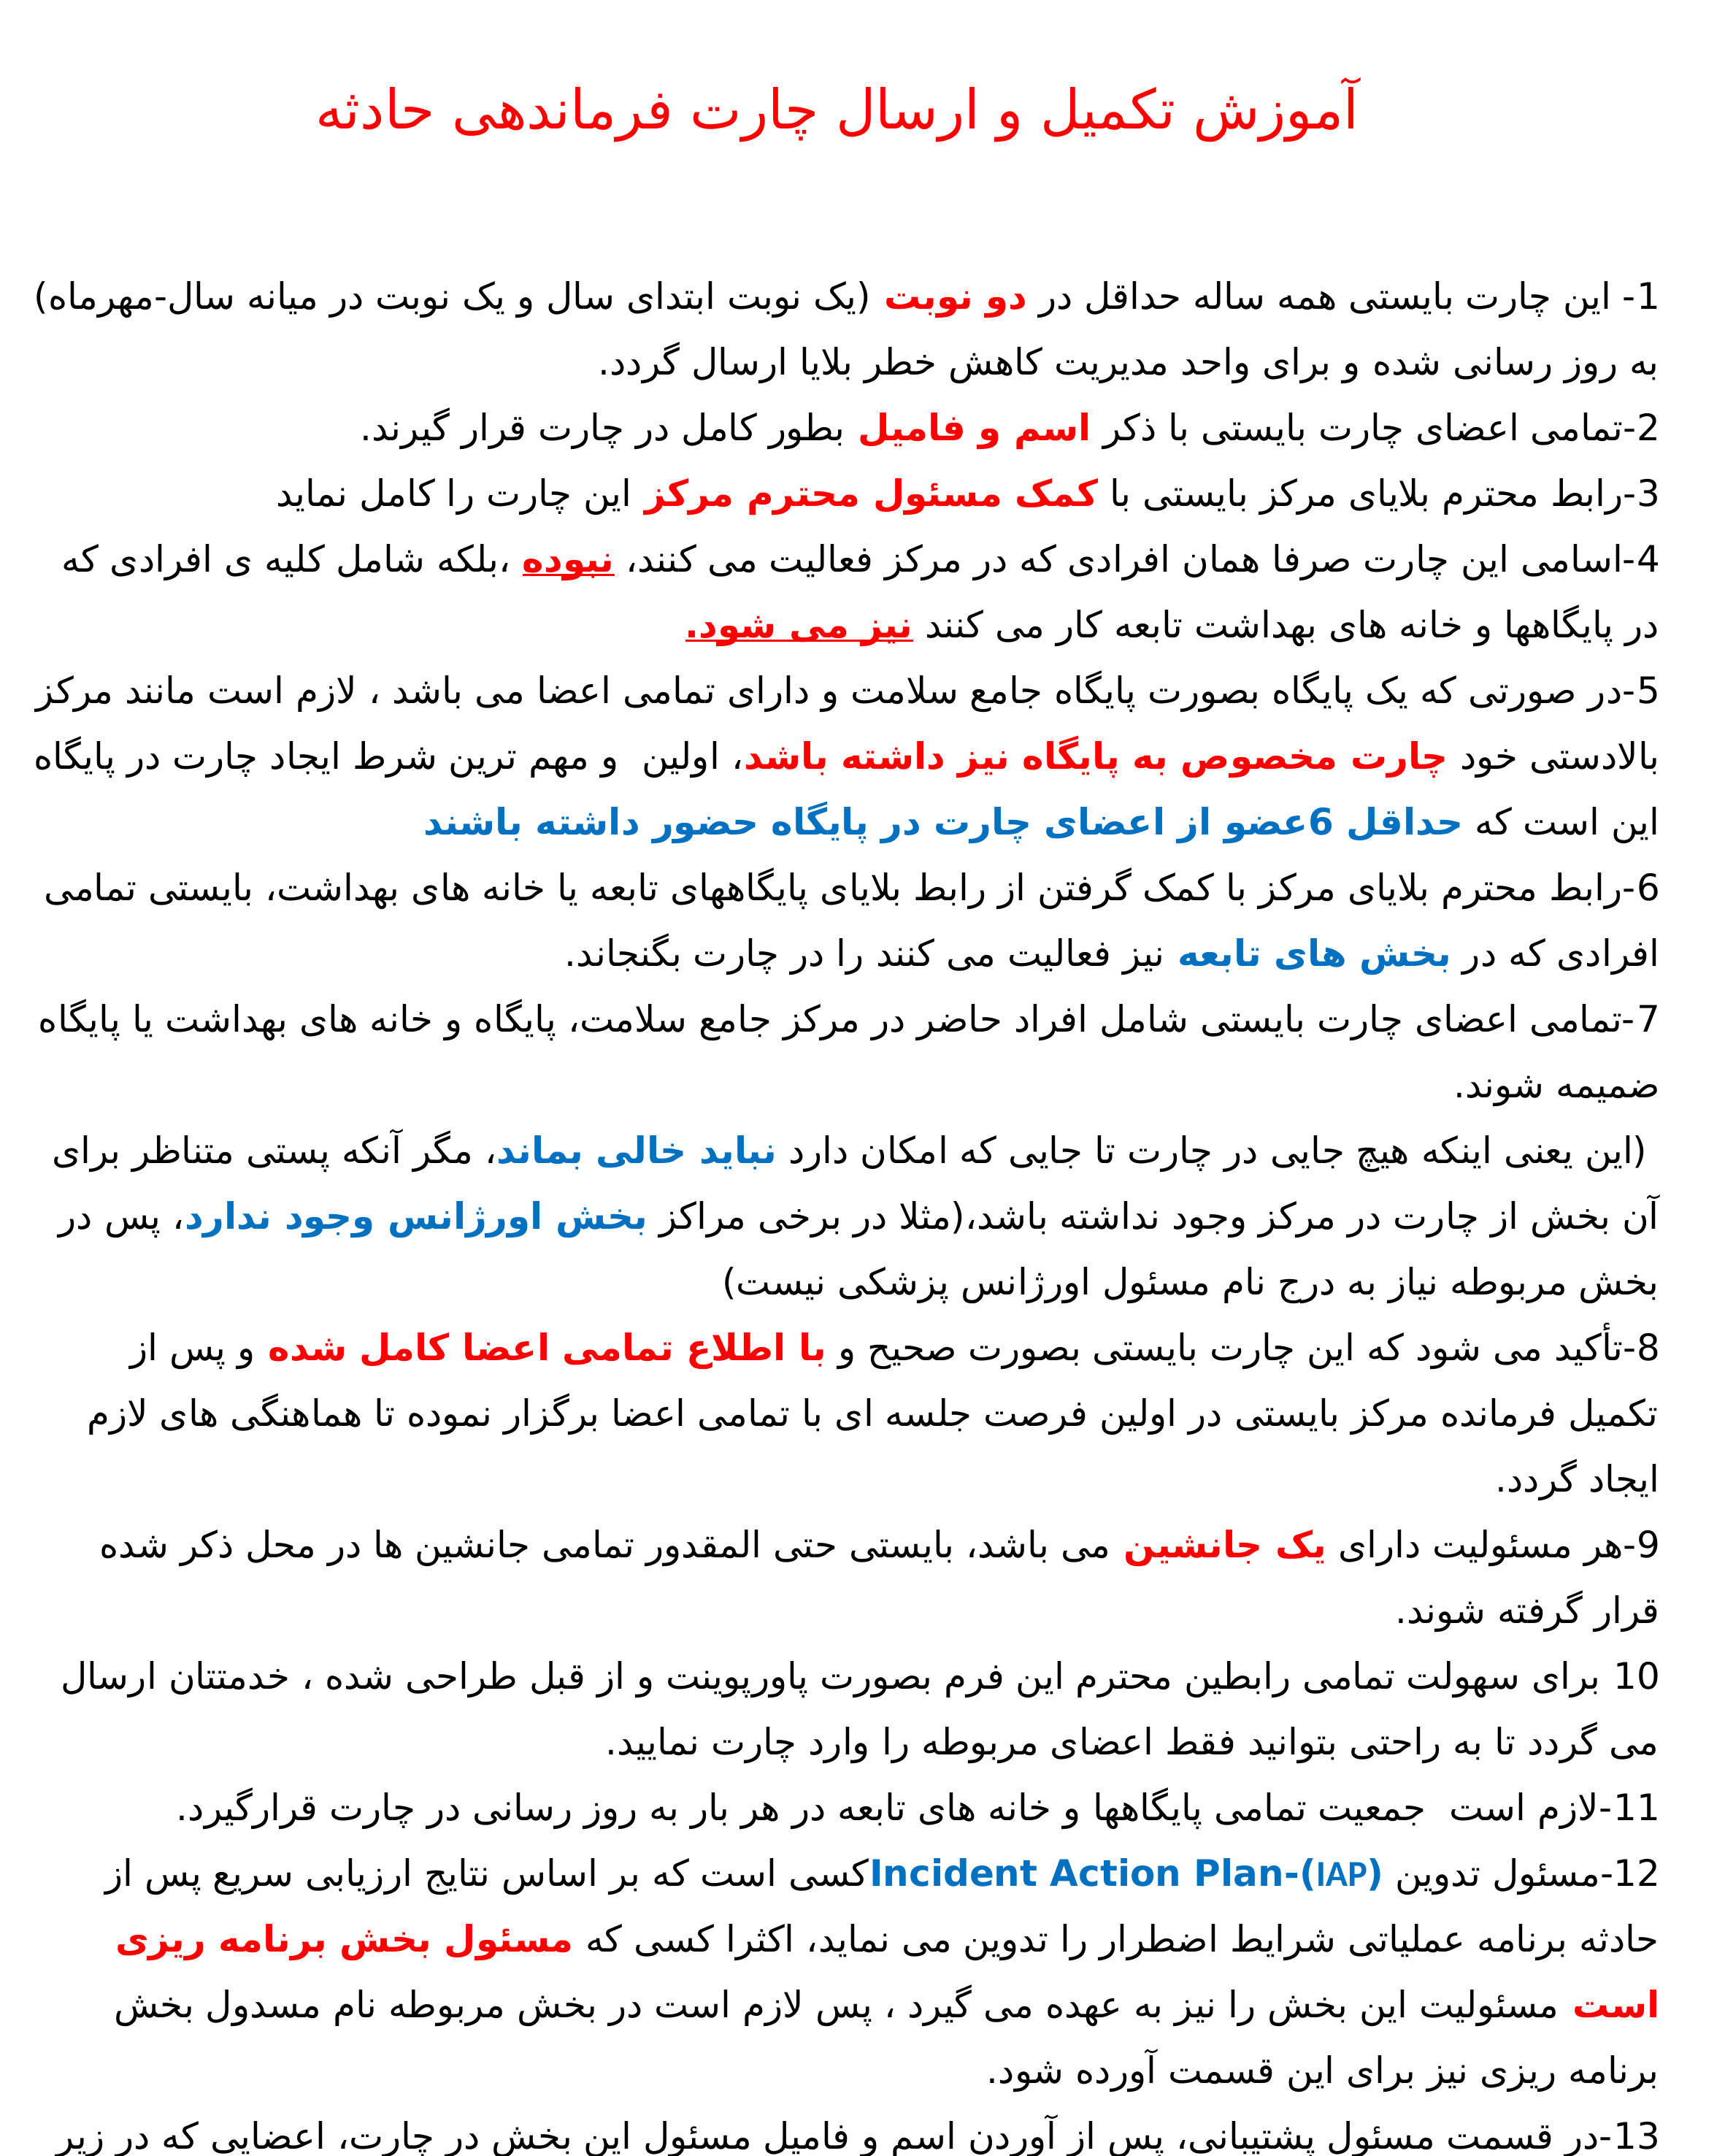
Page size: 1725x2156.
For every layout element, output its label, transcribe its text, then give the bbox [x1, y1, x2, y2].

text_box 1- این چارت بایستی همه ساله حداقل در دو نوبت (یک نوبت ابتدای سال و یک نوبت در میانه سال-مهرماه) به روز رسانی شده و برای واحد مدیریت کاهش خطر بلایا ارسال گردد. 2-تمامی اعضای چارت بایستی با ذکر اسم و فامیل بطور کامل در چارت قرار گیرند. 3-رابط محترم بلایای مرکز بایستی با کمک مسئول محترم مرکز این چارت را کامل نماید 4-اسامی این چارت صرفا همان افرادی که در مرکز فعالیت می کنند، نبوده ،بلکه شامل کلیه ی افرادی که در پایگاهها و خانه های بهداشت تابعه کار می کنند نیز می شود. 5-در صورتی که یک پایگاه بصورت پایگاه جامع سلامت و دارای تمامی اعضا می باشد ، لازم است مانند مرکز بالادستی خود چارت مخصوص به پایگاه نیز داشته باشد، اولین و مهم ترین شرط ایجاد چارت در پایگاه این است که حداقل 6عضو از اعضای چارت در پایگاه حضور داشته باشند 6-رابط محترم بلایای مرکز با کمک گرفتن از رابط بلایای پایگاههای تابعه یا خانه های بهداشت، بایستی تمامی افرادی که در بخش های تابعه نیز فعالیت می کنند را در چارت بگنجاند. 7-تمامی اعضای چارت بایستی شامل افراد حاضر در مرکز جامع سلامت، پایگاه و خانه های بهداشت یا پایگاه ضمیمه شوند. (این یعنی اینکه هیچ جایی در چارت تا جایی که امکان دارد نباید خالی بماند، مگر آنکه پستی متناظر برای آن بخش از چارت در مرکز وجود نداشته باشد،(مثلا در برخی مراکز بخش اورژانس وجود ندارد، پس در بخش مربوطه نیاز به درج نام مسئول اورژانس پزشکی نیست) 8-تأکید می شود که این چارت بایستی بصورت صحیح و با اطلاع تمامی اعضا کامل شده و پس از تکمیل فرمانده مرکز بایستی در اولین فرصت جلسه ای با تمامی اعضا برگزار نموده تا هماهنگی های لازم ایجاد گردد. 9-هر مسئولیت دارای یک جانشین می باشد، بایستی حتی المقدور تمامی جانشین ها در محل ذکر شده قرار گرفته شوند. 10 برای سهولت تمامی رابطین محترم این فرم بصورت پاورپوینت و از قبل طراحی شده ، خدمتتان ارسال می گردد تا به راحتی بتوانید فقط اعضای مربوطه را وارد چارت نمایید. 11-لازم است جمعیت تمامی پایگاهها و خانه های تابعه در هر بار به روز رسانی در چارت قرارگیرد. 12-مسئول تدوین (IAP)-Incident Action Planکسی است که بر اساس نتایج ارزیابی سریع پس از حادثه برنامه عملیاتی شرایط اضطرار را تدوین می نماید، اکثرا کسی که مسئول بخش برنامه ریزی است مسئولیت این بخش را نیز به عهده می گیرد ، پس لازم است در بخش مربوطه نام مسدول بخش برنامه ریزی نیز برای این قسمت آورده شود. 13-در قسمت مسئول پشتیبانی، پس از آوردن اسم و فامیل مسئول این بخش در چارت، اعضایی که در زیر مجموعه آن یعنی پشتیبانی سخت افزار(میز و صندلی و وسایل و ابزار و ....) و پشتیبانی نرم(خرید مایحتاج اولیه یا تدارک آنها یا وسایل و ابزار مهم و کوچک و لوازمات اولیه و مصرفی ) باید در محل مربوطه ذکر گردند. 14-درصورت داشتن هر گونه ابهامی در تکمیل این چارت، با مسئول واحد بلایا تماس حاصل نمایید(زارعی)09139003598 [21, 245, 1671, 2156]
text_box آموزش تکمیل و ارسال چارت فرماندهی حادثه [305, 69, 1371, 146]
